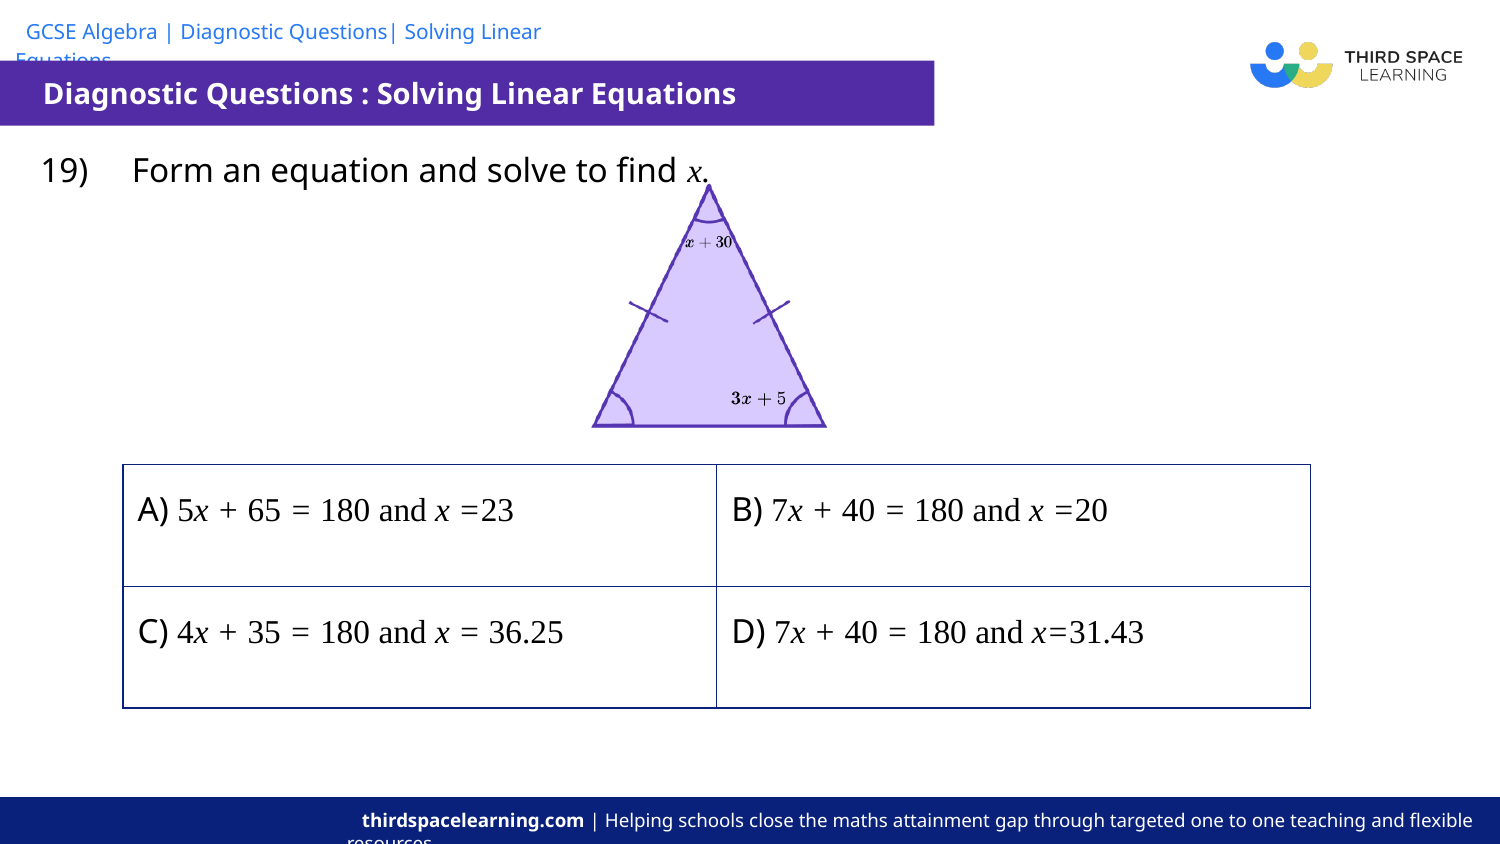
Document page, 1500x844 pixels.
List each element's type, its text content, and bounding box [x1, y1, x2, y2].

text_box 19) Form an equation and solve to find x. [4, 141, 778, 247]
text_box Diagnostic Questions : Solving Linear Equations [27, 60, 778, 126]
table_cell D) 7x + 40 = 180 and x=31.43 [717, 587, 1310, 707]
table_header A) 5x + 65 = 180 and x =23 [124, 465, 716, 586]
table_cell C) 4x + 35 = 180 and x = 36.25 [124, 587, 716, 707]
table_header B) 7x + 40 = 180 and x =20 [717, 465, 1310, 586]
picture [547, 165, 848, 450]
picture [1250, 33, 1465, 99]
